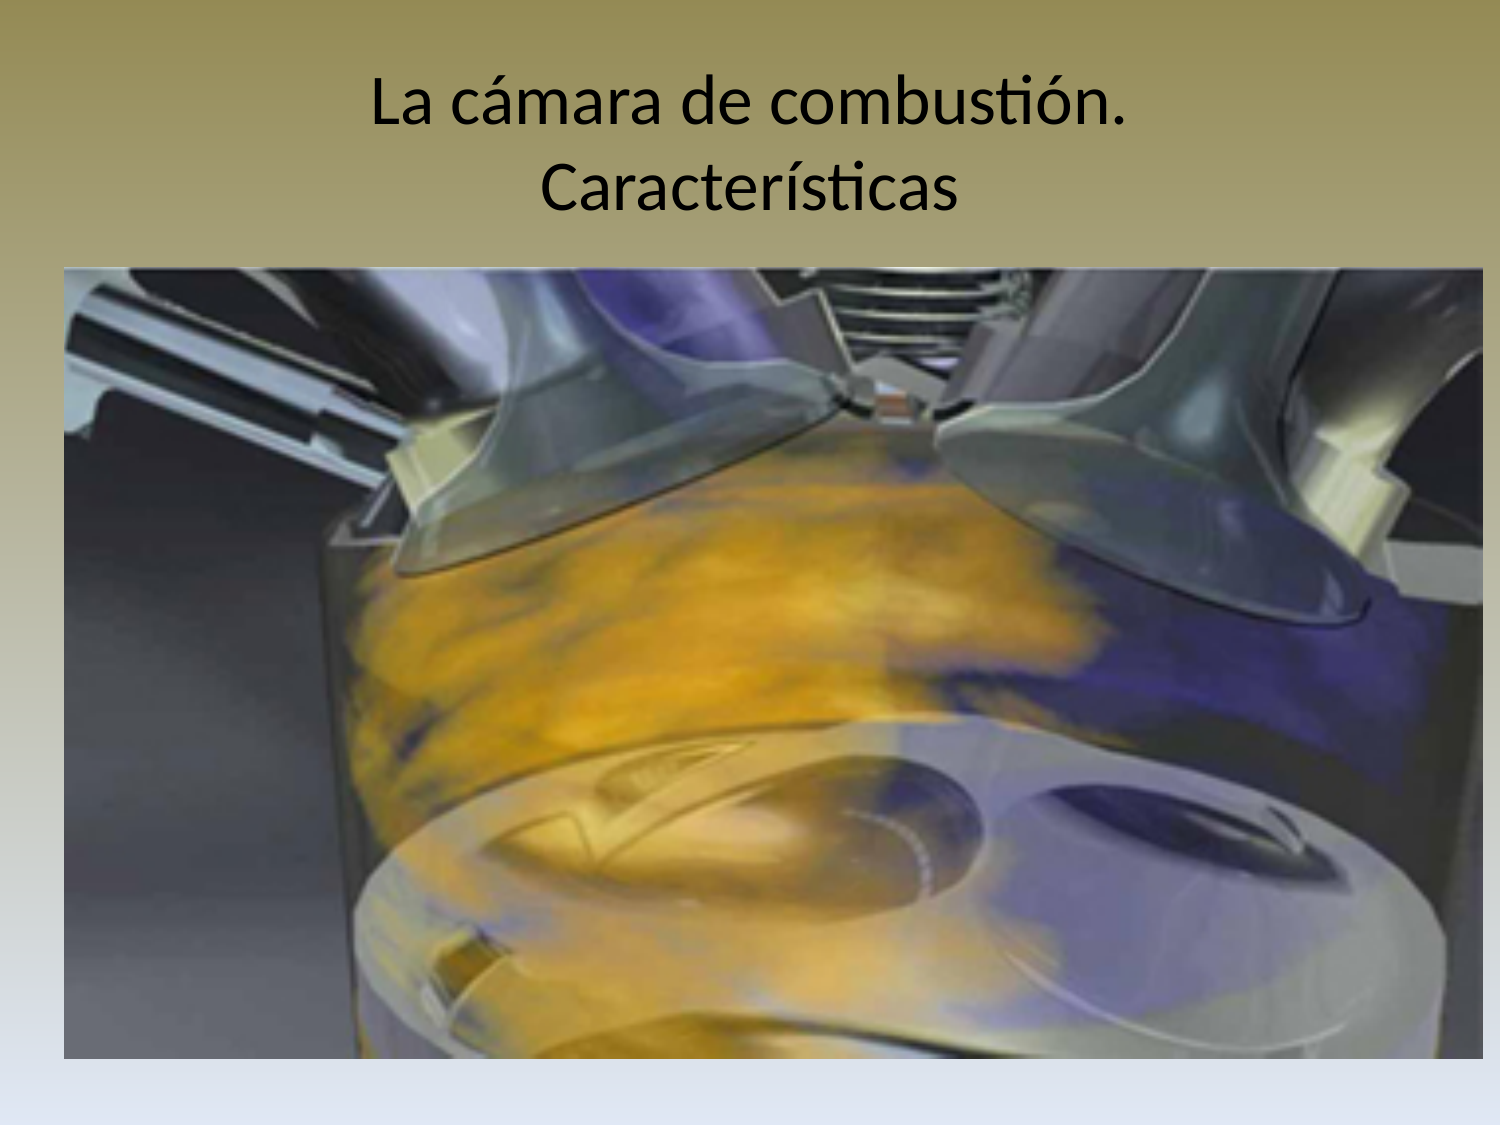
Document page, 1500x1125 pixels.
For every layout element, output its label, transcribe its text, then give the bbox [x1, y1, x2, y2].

title La cámara de combustión. Características [75, 45, 1425, 233]
picture [64, 266, 1483, 1059]
